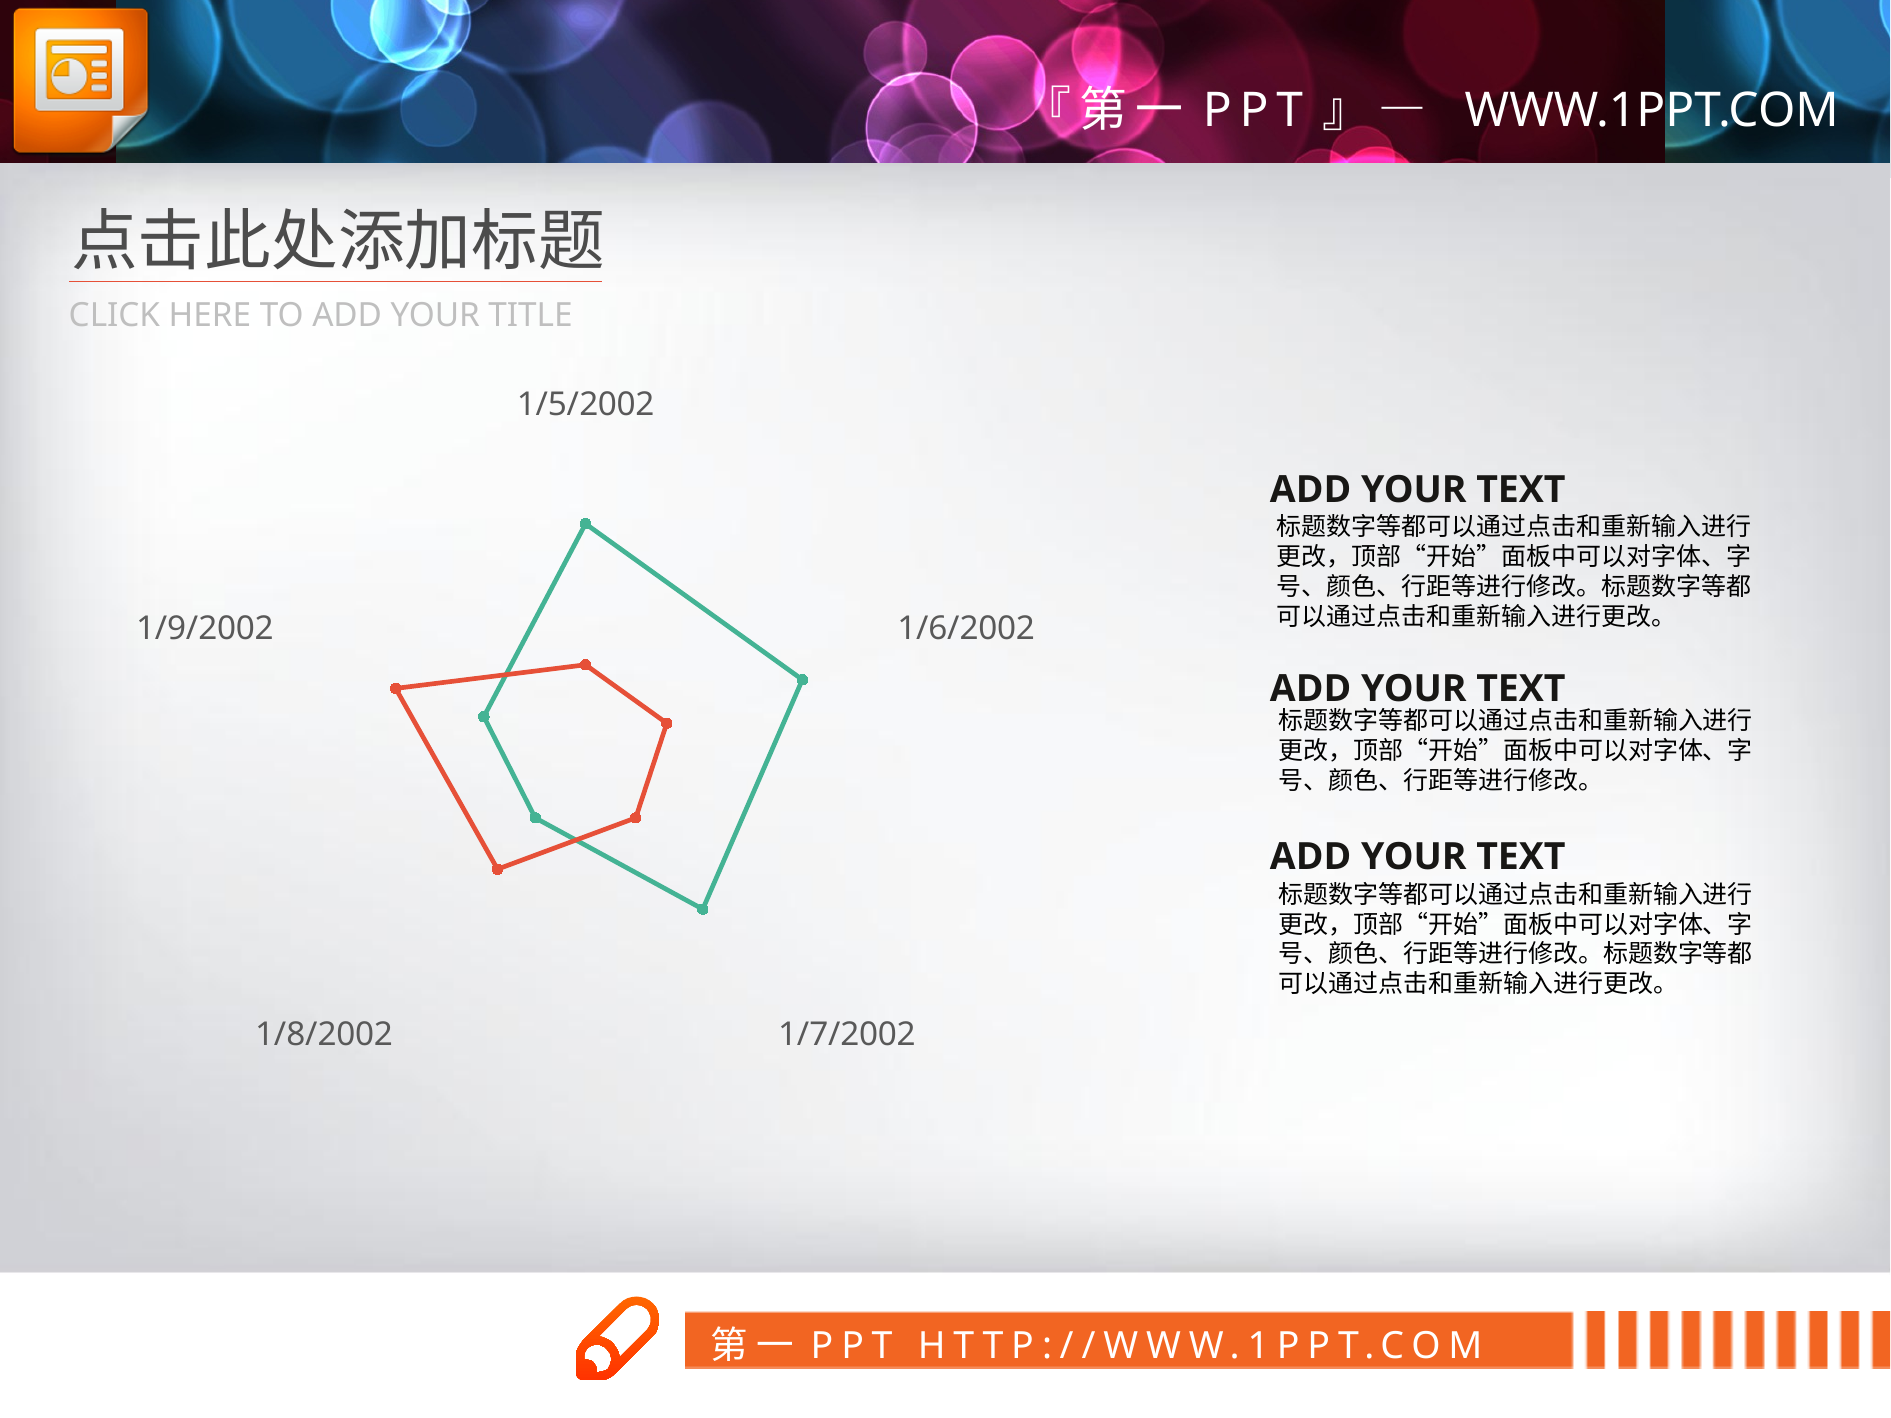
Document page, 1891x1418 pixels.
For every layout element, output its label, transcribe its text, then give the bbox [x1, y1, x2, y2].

text_box 标题数字等都可以通过点击和重新输入进行更改，顶部“开始”面板中可以对字体、字号、颜色、行距等进行修改。标题数字等都可以通过点击和重新输入进行更改。 [1261, 503, 1771, 668]
text_box ADD YOUR TEXT [1255, 656, 1581, 717]
text_box ADD YOUR TEXT [1255, 824, 1581, 884]
text_box CLICK HERE TO ADD YOUR TITLE [53, 285, 684, 341]
text_box 点击此处添加标题 [55, 190, 621, 285]
text_box ADD YOUR TEXT [1255, 457, 1581, 517]
picture [685, 1311, 1891, 1369]
picture [0, 0, 1891, 1275]
text_box 标题数字等都可以通过点击和重新输入进行更改，顶部“开始”面板中可以对字体、字号、颜色、行距等进行修改。标题数字等都可以通过点击和重新输入进行更改。 [1263, 870, 1772, 1006]
text_box 标题数字等都可以通过点击和重新输入进行更改，顶部“开始”面板中可以对字体、字号、颜色、行距等进行修改。 [1263, 696, 1772, 802]
chart [99, 381, 1084, 1123]
